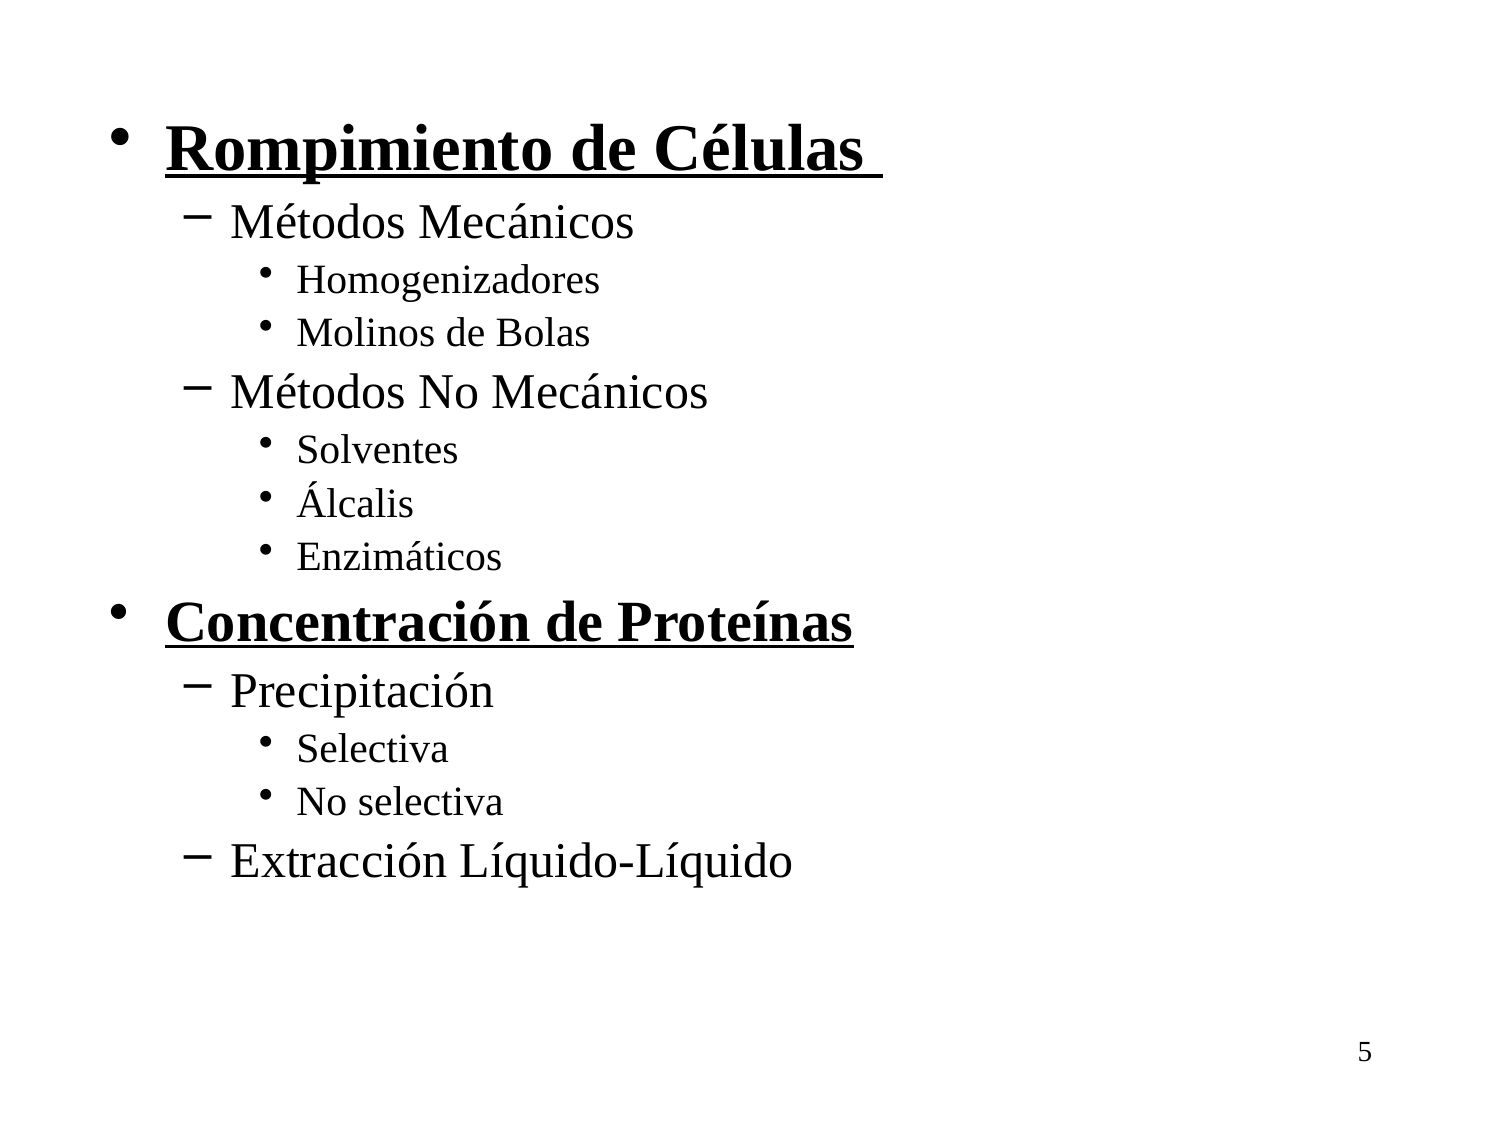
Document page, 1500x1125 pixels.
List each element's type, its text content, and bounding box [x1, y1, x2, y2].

list Rompimiento de Células Métodos Mecánicos Homogenizadores Molinos de Bolas Métodos No Mecánicos Solventes Álcalis Enzimáticos Concentración de Proteínas Precipitación Selectiva No selectiva Extracción Líquido-Líquido [93, 105, 1369, 856]
slide_number 5 [1074, 1024, 1388, 1101]
